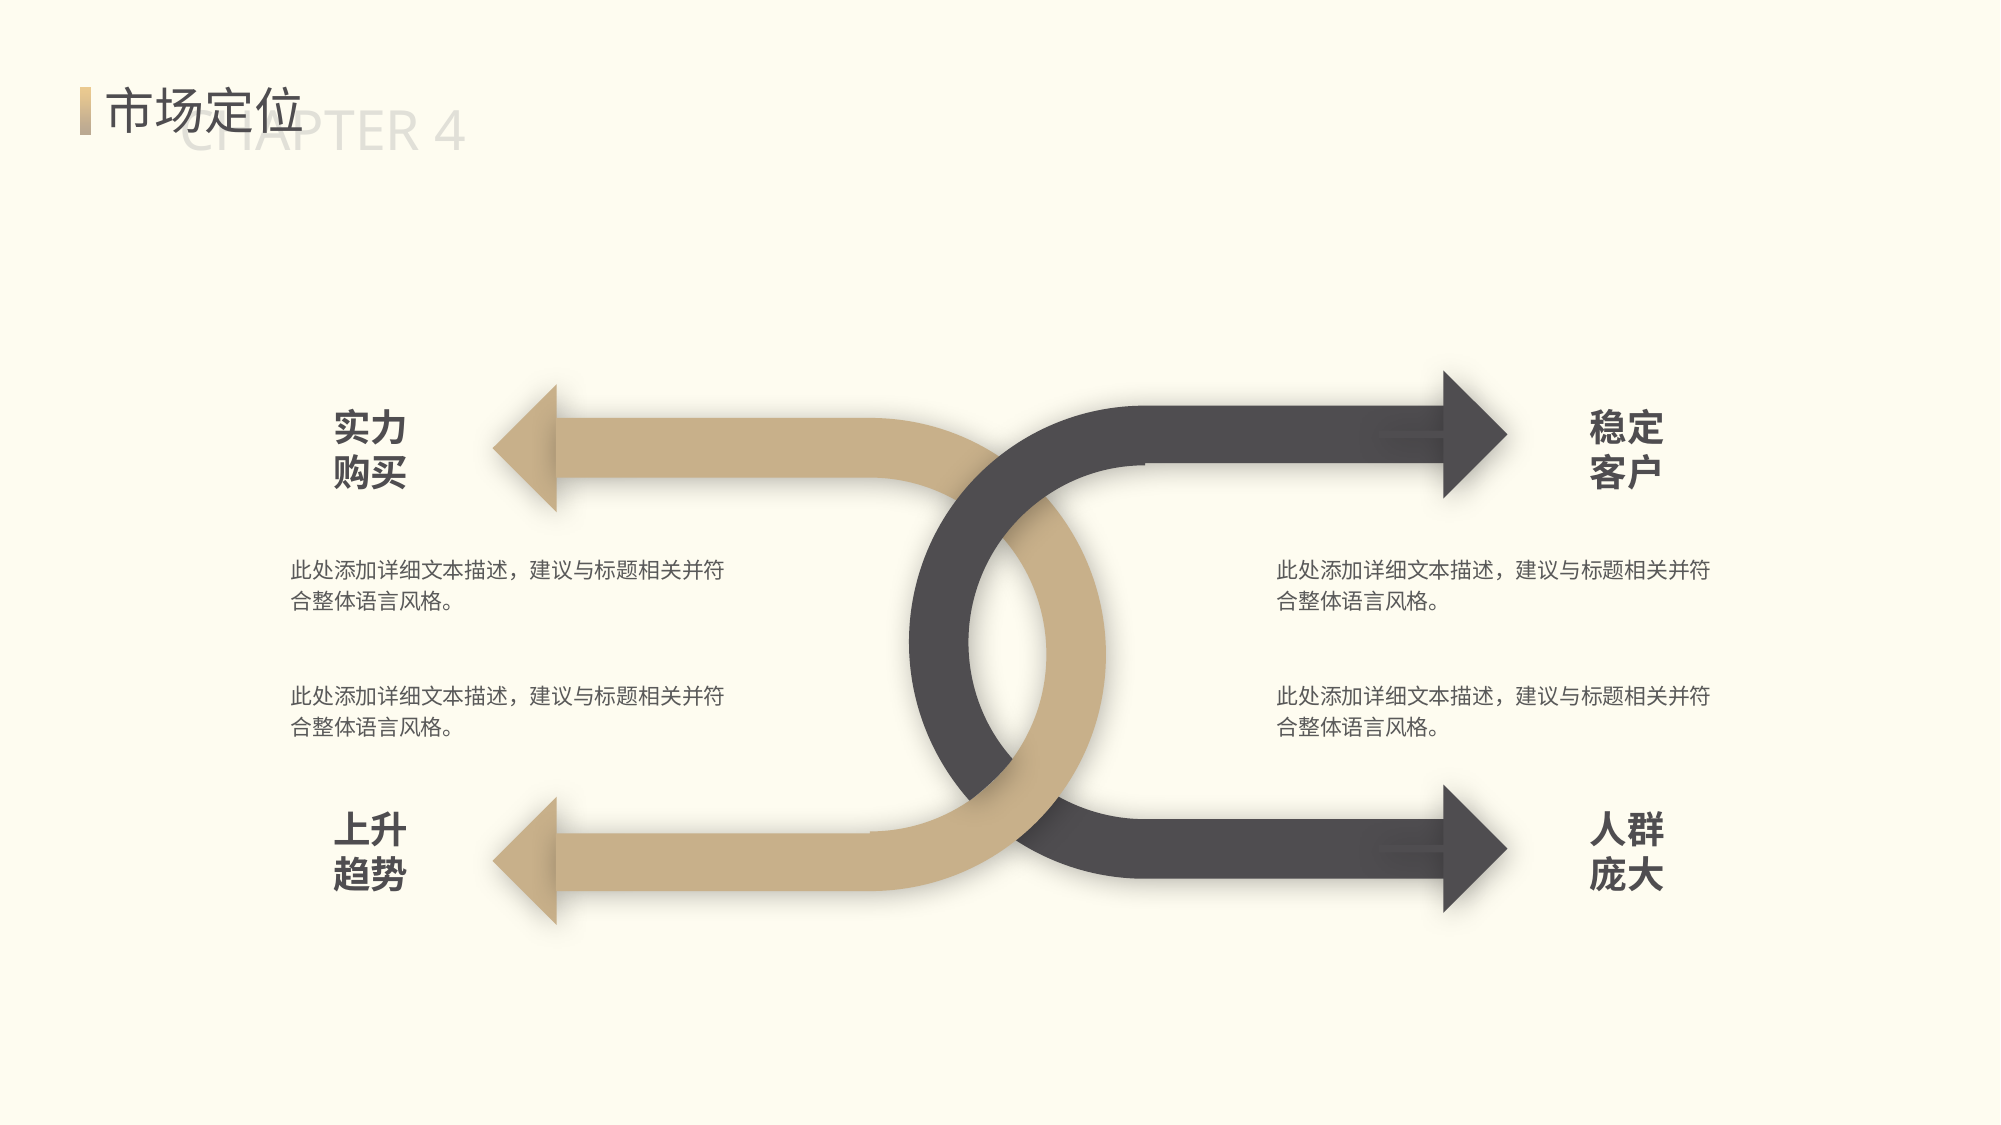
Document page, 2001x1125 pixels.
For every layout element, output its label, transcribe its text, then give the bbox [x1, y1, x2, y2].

text_box 实力 购买 [257, 403, 484, 494]
text_box 上升 趋势 [257, 806, 484, 897]
text_box 此处添加详细文本描述，建议与标题相关并符合整体语言风格。 [275, 669, 745, 748]
text_box 稳定 客户 [1514, 403, 1741, 494]
text_box [555, 515, 1106, 892]
text_box 市场定位 [89, 72, 320, 147]
text_box [1036, 806, 1427, 879]
text_box 此处添加详细文本描述，建议与标题相关并符合整体语言风格。 [1261, 543, 1732, 622]
picture [80, 87, 91, 136]
text_box [1377, 782, 1510, 915]
text_box 此处添加详细文本描述，建议与标题相关并符合整体语言风格。 [1261, 669, 1732, 748]
text_box CHAPTER 4 [164, 87, 482, 170]
text_box 此处添加详细文本描述，建议与标题相关并符合整体语言风格。 [275, 543, 745, 622]
text_box [490, 794, 559, 927]
text_box [555, 417, 988, 495]
text_box [490, 382, 559, 515]
text_box [908, 405, 1426, 801]
text_box [1377, 368, 1510, 501]
text_box 人群 庞大 [1514, 806, 1741, 897]
